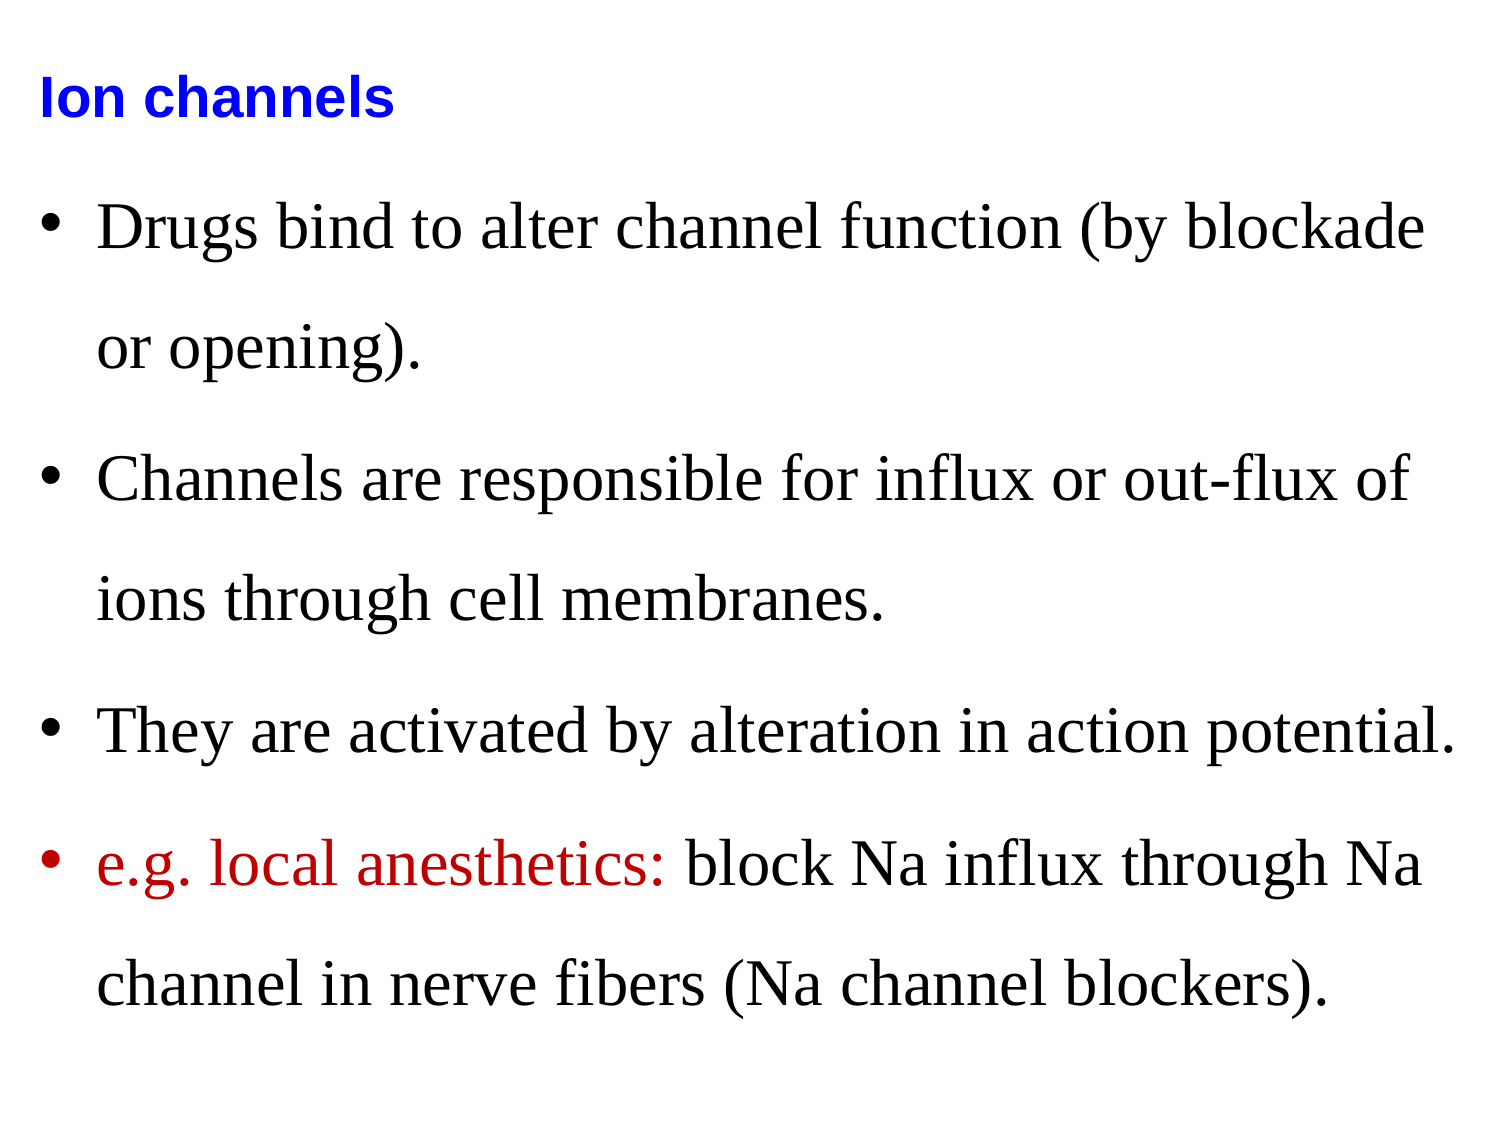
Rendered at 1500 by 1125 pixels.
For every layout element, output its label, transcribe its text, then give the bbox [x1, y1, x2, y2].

list Ion channels Drugs bind to alter channel function (by blockade or opening). Channels are responsible for influx or out-flux of ions through cell membranes. They are activated by alteration in action potential. e.g. local anesthetics: block Na influx through Na channel in nerve fibers (Na channel blockers). [24, 37, 1488, 1038]
